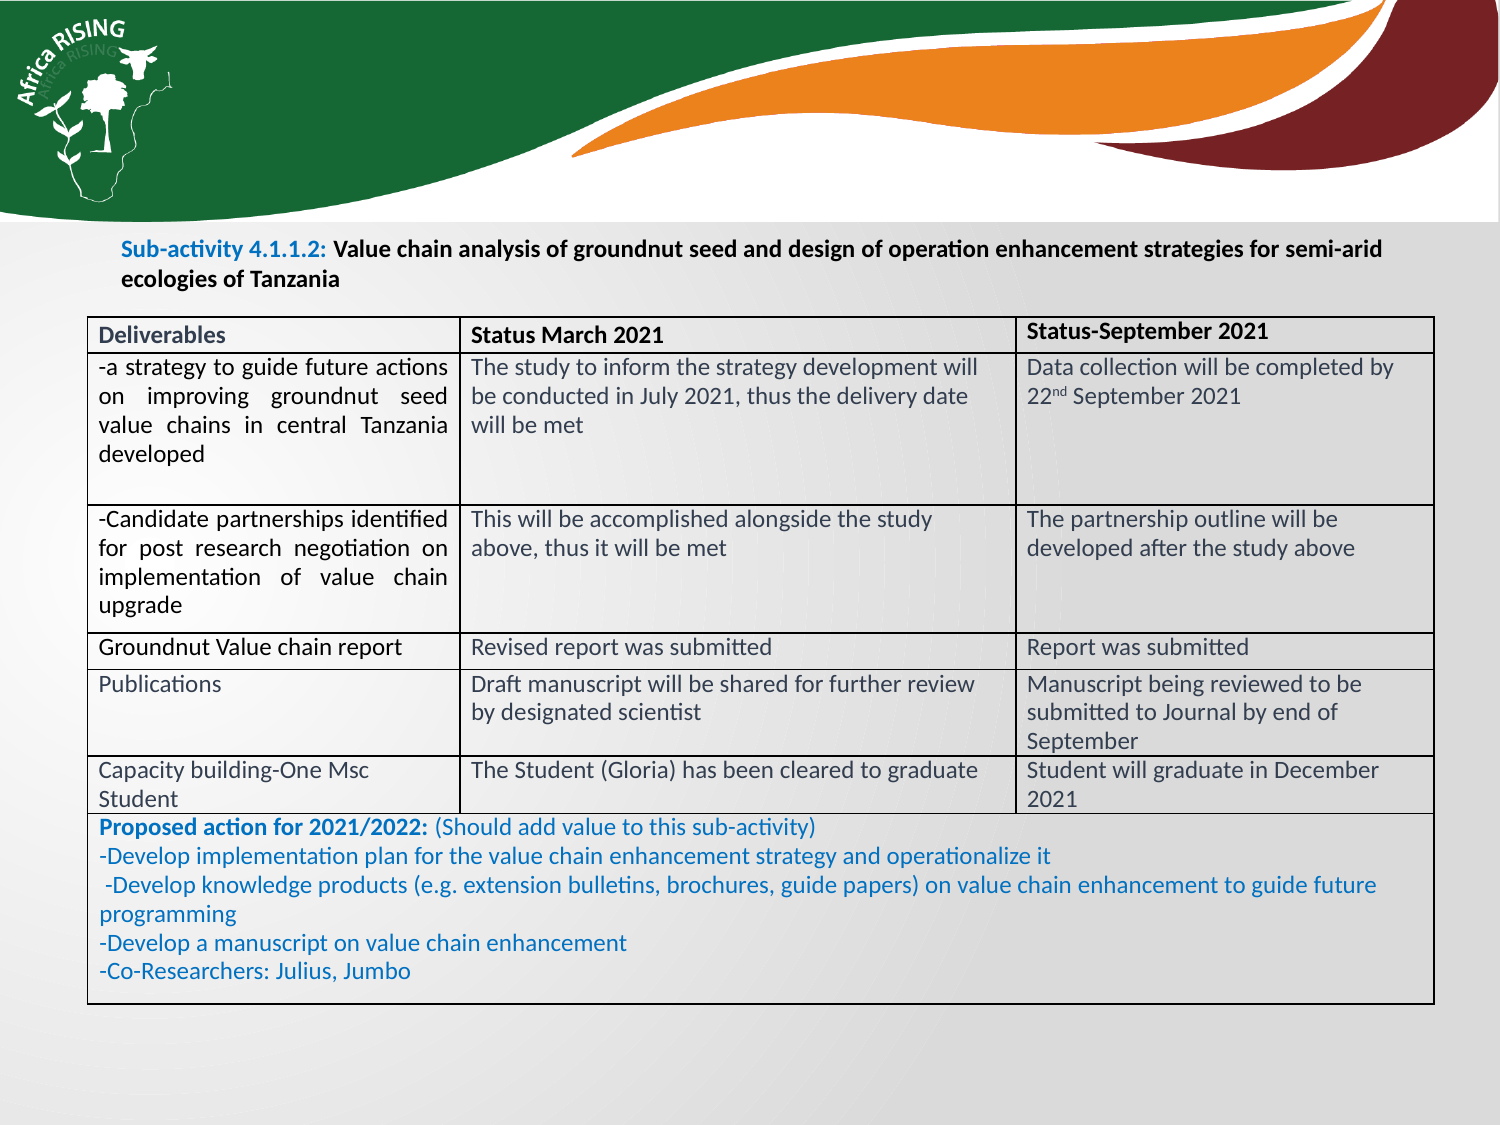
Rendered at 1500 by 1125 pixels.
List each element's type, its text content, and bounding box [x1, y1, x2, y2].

table_cell The study to inform the strategy development will be conducted in July 2021, thus the delivery date will be met [461, 354, 1015, 504]
table_header Status March 2021 [461, 318, 1015, 352]
table_cell Groundnut Value chain report [88, 634, 459, 669]
table_cell Report was submitted [1017, 634, 1433, 669]
table_cell Draft manuscript will be shared for further review by designated scientist [461, 670, 1015, 755]
table_cell Revised report was submitted [461, 634, 1015, 669]
table_cell Data collection will be completed by 22nd September 2021 [1017, 354, 1433, 504]
table_cell Proposed action for 2021/2022: (Should add value to this sub-activity) -Develop implementation plan for the value chain enhancement strategy and operationalize it -Develop knowledge products (e.g. extension bulletins, brochures, guide papers) on value chain enhancement to guide future programming -Develop a manuscript on value chain enhancement -Co-Researchers: Julius, Jumbo [88, 814, 1433, 1003]
table_cell -Candidate partnerships identified for post research negotiation on implementation of value chain upgrade [88, 506, 459, 632]
table_cell This will be accomplished alongside the study above, thus it will be met [461, 506, 1015, 632]
table_cell The partnership outline will be developed after the study above [1017, 506, 1433, 632]
table_cell Manuscript being reviewed to be submitted to Journal by end of September [1017, 670, 1433, 755]
table_cell -a strategy to guide future actions on improving groundnut seed value chains in central Tanzania developed [88, 354, 459, 504]
table_cell Student will graduate in December 2021 [1017, 757, 1433, 813]
table_cell The Student (Gloria) has been cleared to graduate [461, 757, 1015, 813]
picture [0, 0, 1499, 222]
list Sub-activity 4.1.1.2: Value chain analysis of groundnut seed and design of operation enhancement strategies for semi-arid ecologies of Tanzania [87, 224, 1400, 263]
table_header Deliverables [88, 318, 459, 352]
table_header Status-September 2021 [1017, 318, 1433, 352]
table_cell Publications [88, 670, 459, 755]
table_cell Capacity building-One Msc Student [88, 757, 459, 813]
